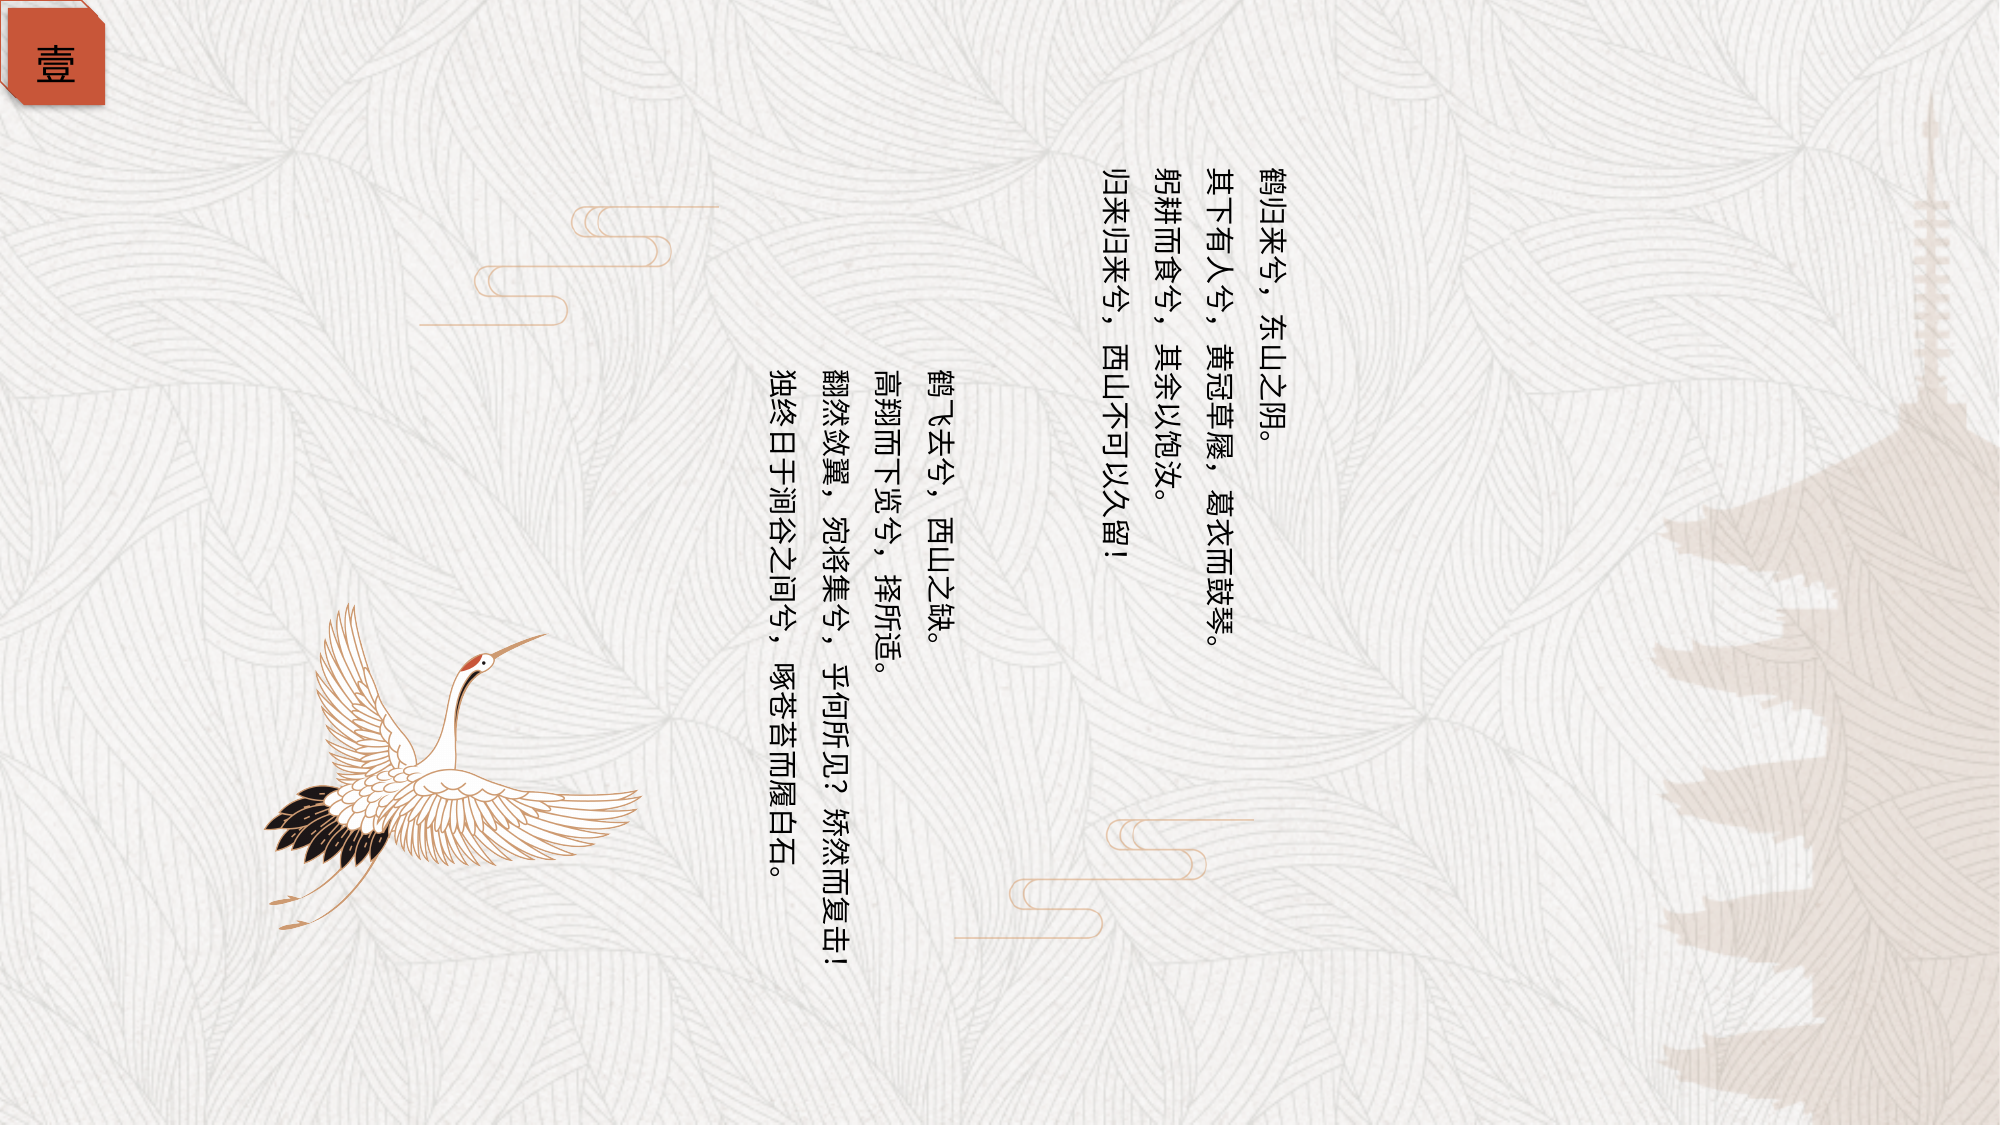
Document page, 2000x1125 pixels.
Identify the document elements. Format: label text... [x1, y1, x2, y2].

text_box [0, 0, 106, 106]
text_box 鹤飞去兮，西山之缺。 高翔而下览兮，择所适。 翻然敛翼，宛将集兮，乎何所见？矫然而复击！ 独终日于涧谷之间兮，啄苍苔而履白石。 [741, 355, 984, 1125]
text_box 鹤归来兮，东山之阴。 其下有人兮，黄冠草屦，葛衣而鼓琴。 躬耕而食兮，其余以饱汝。 归来归来兮，西山不可以久留！ [1074, 152, 1317, 720]
picture [0, 0, 2000, 1125]
